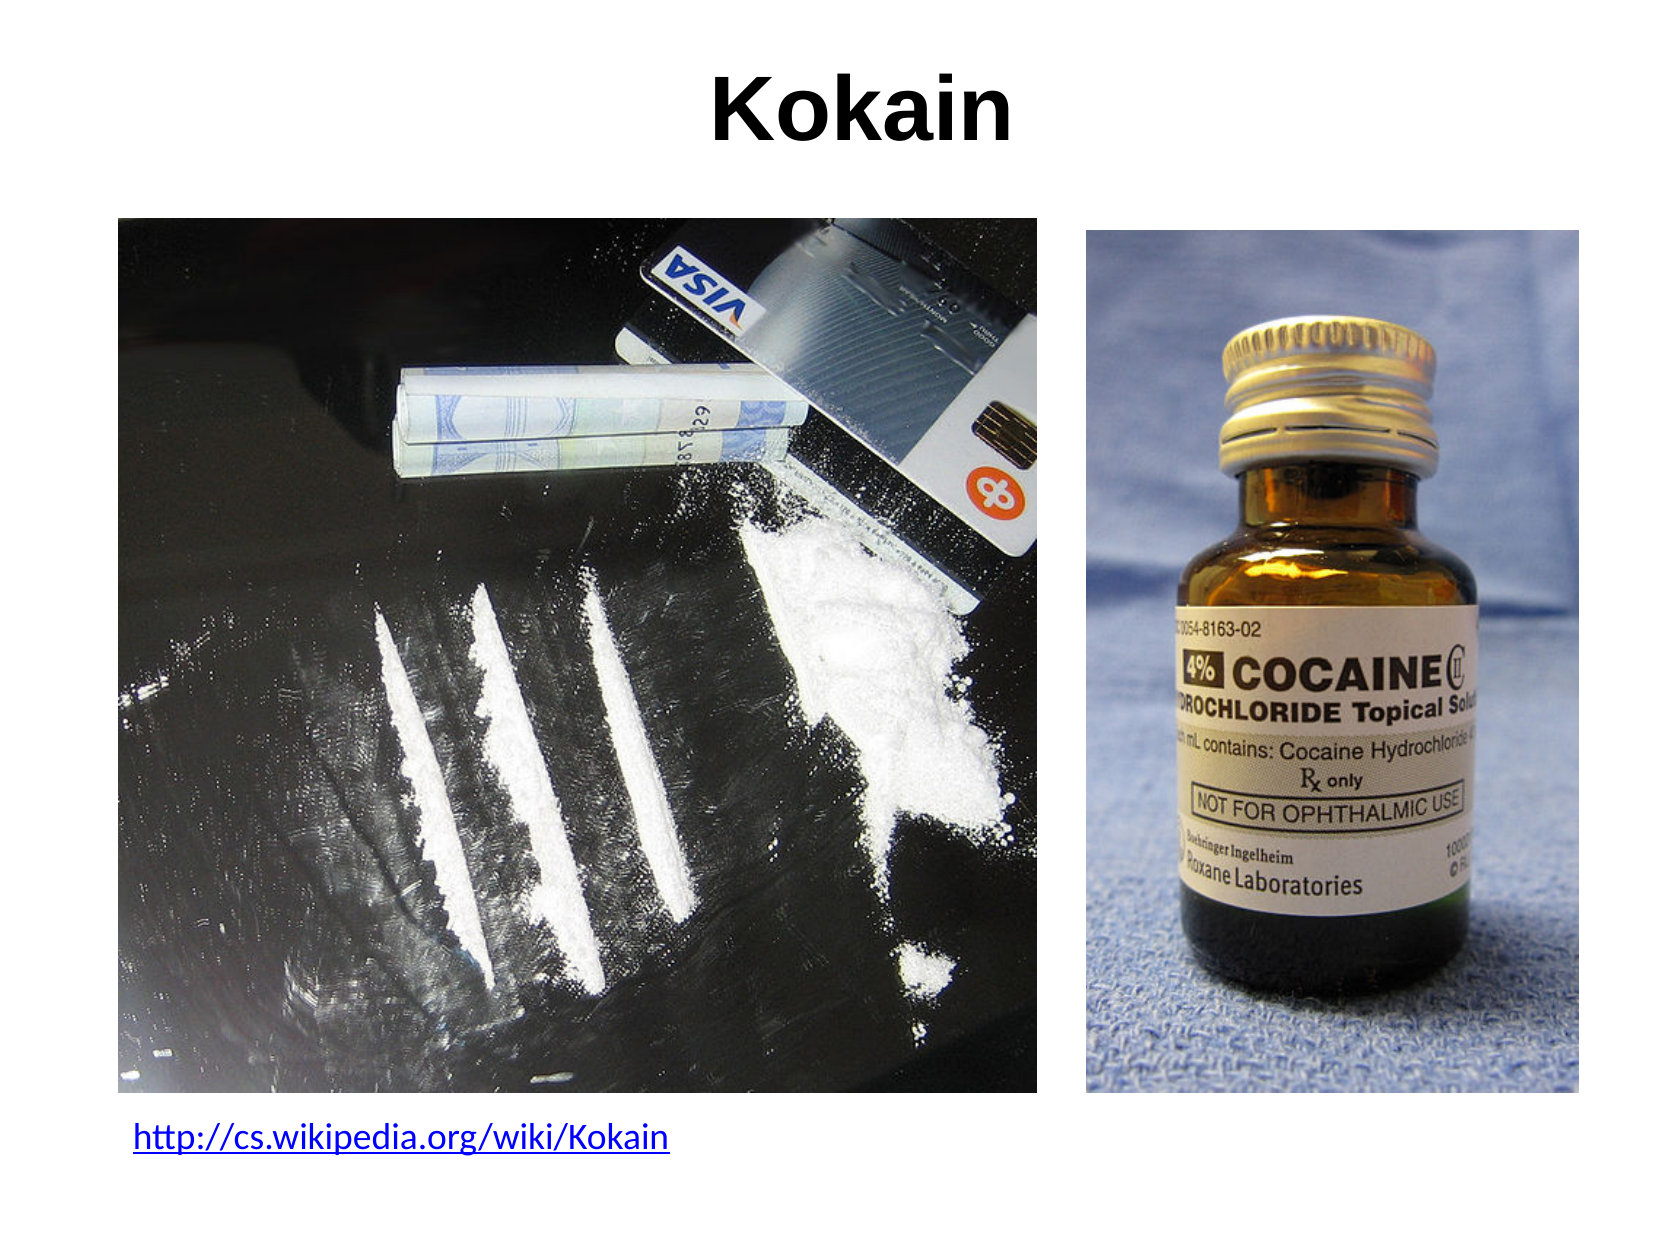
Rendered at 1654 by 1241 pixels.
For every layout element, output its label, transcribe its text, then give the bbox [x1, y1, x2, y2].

text_box http://cs.wikipedia.org/wiki/Kokain [118, 1104, 1512, 1164]
title Kokain [118, 0, 1607, 207]
picture [1086, 229, 1579, 1093]
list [117, 218, 1038, 1093]
